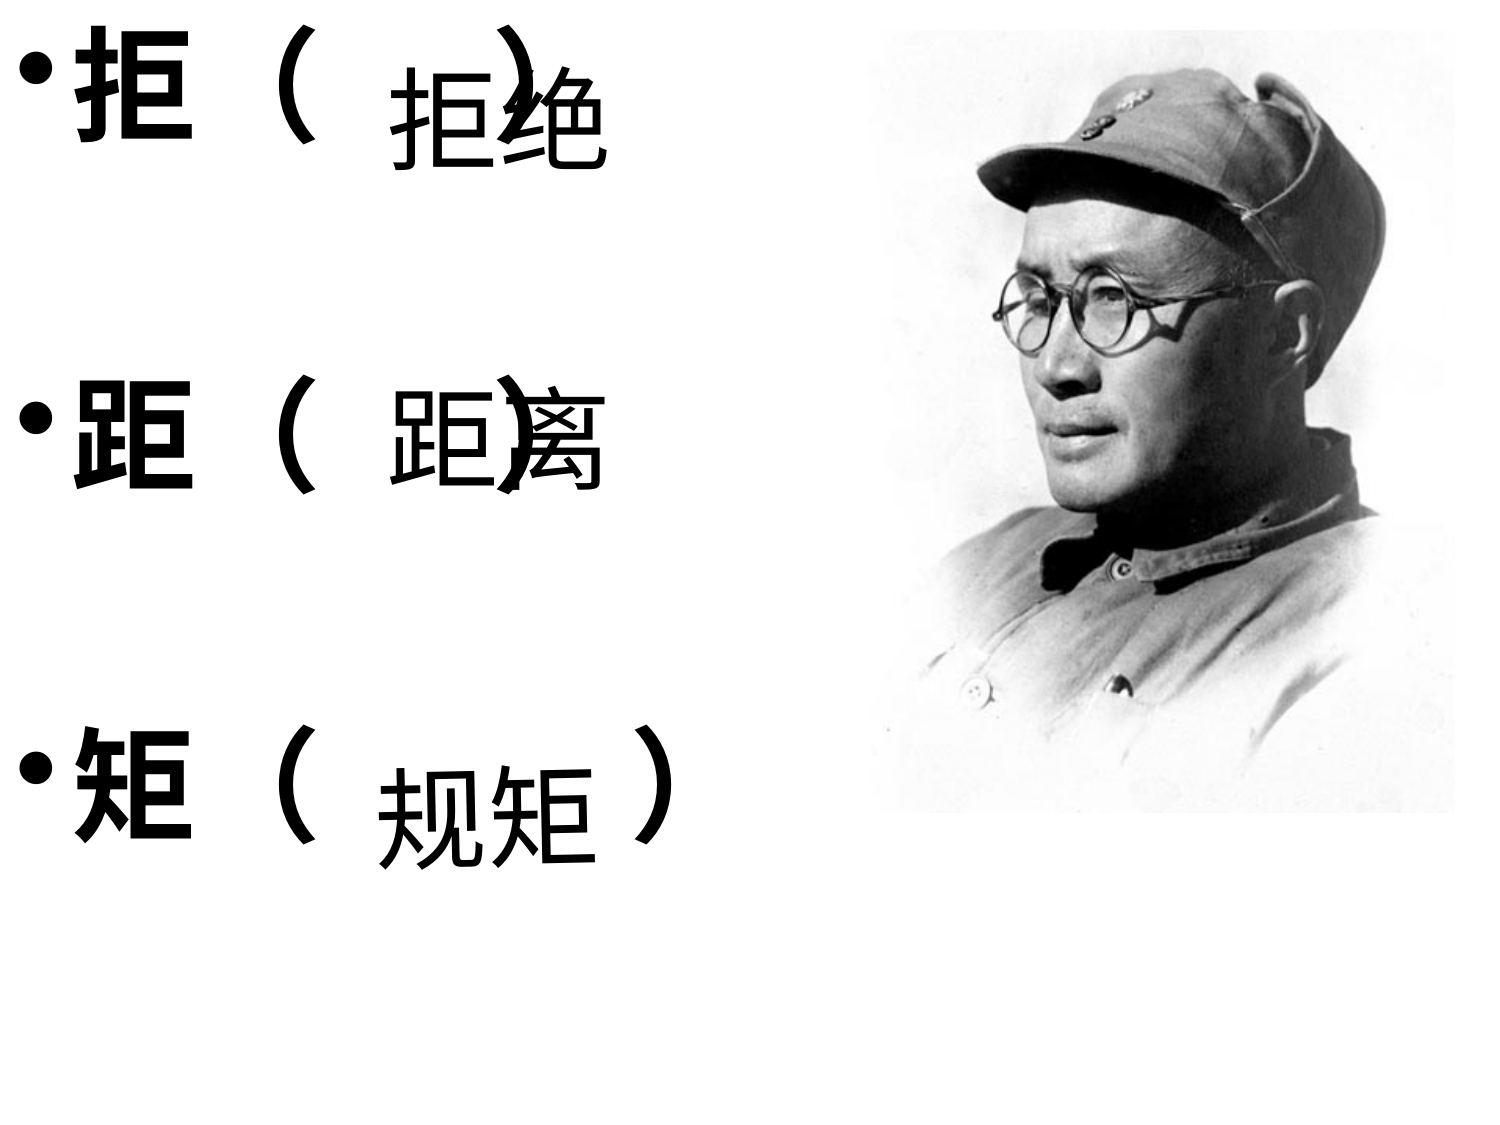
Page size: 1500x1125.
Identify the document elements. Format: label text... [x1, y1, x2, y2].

text_box 拒绝 [372, 42, 668, 193]
text_box 距离 [372, 361, 668, 512]
text_box 规矩 [358, 736, 657, 893]
picture [868, 30, 1455, 813]
list 拒（ ） 距（ ） 矩（ ） [0, 0, 1223, 1125]
